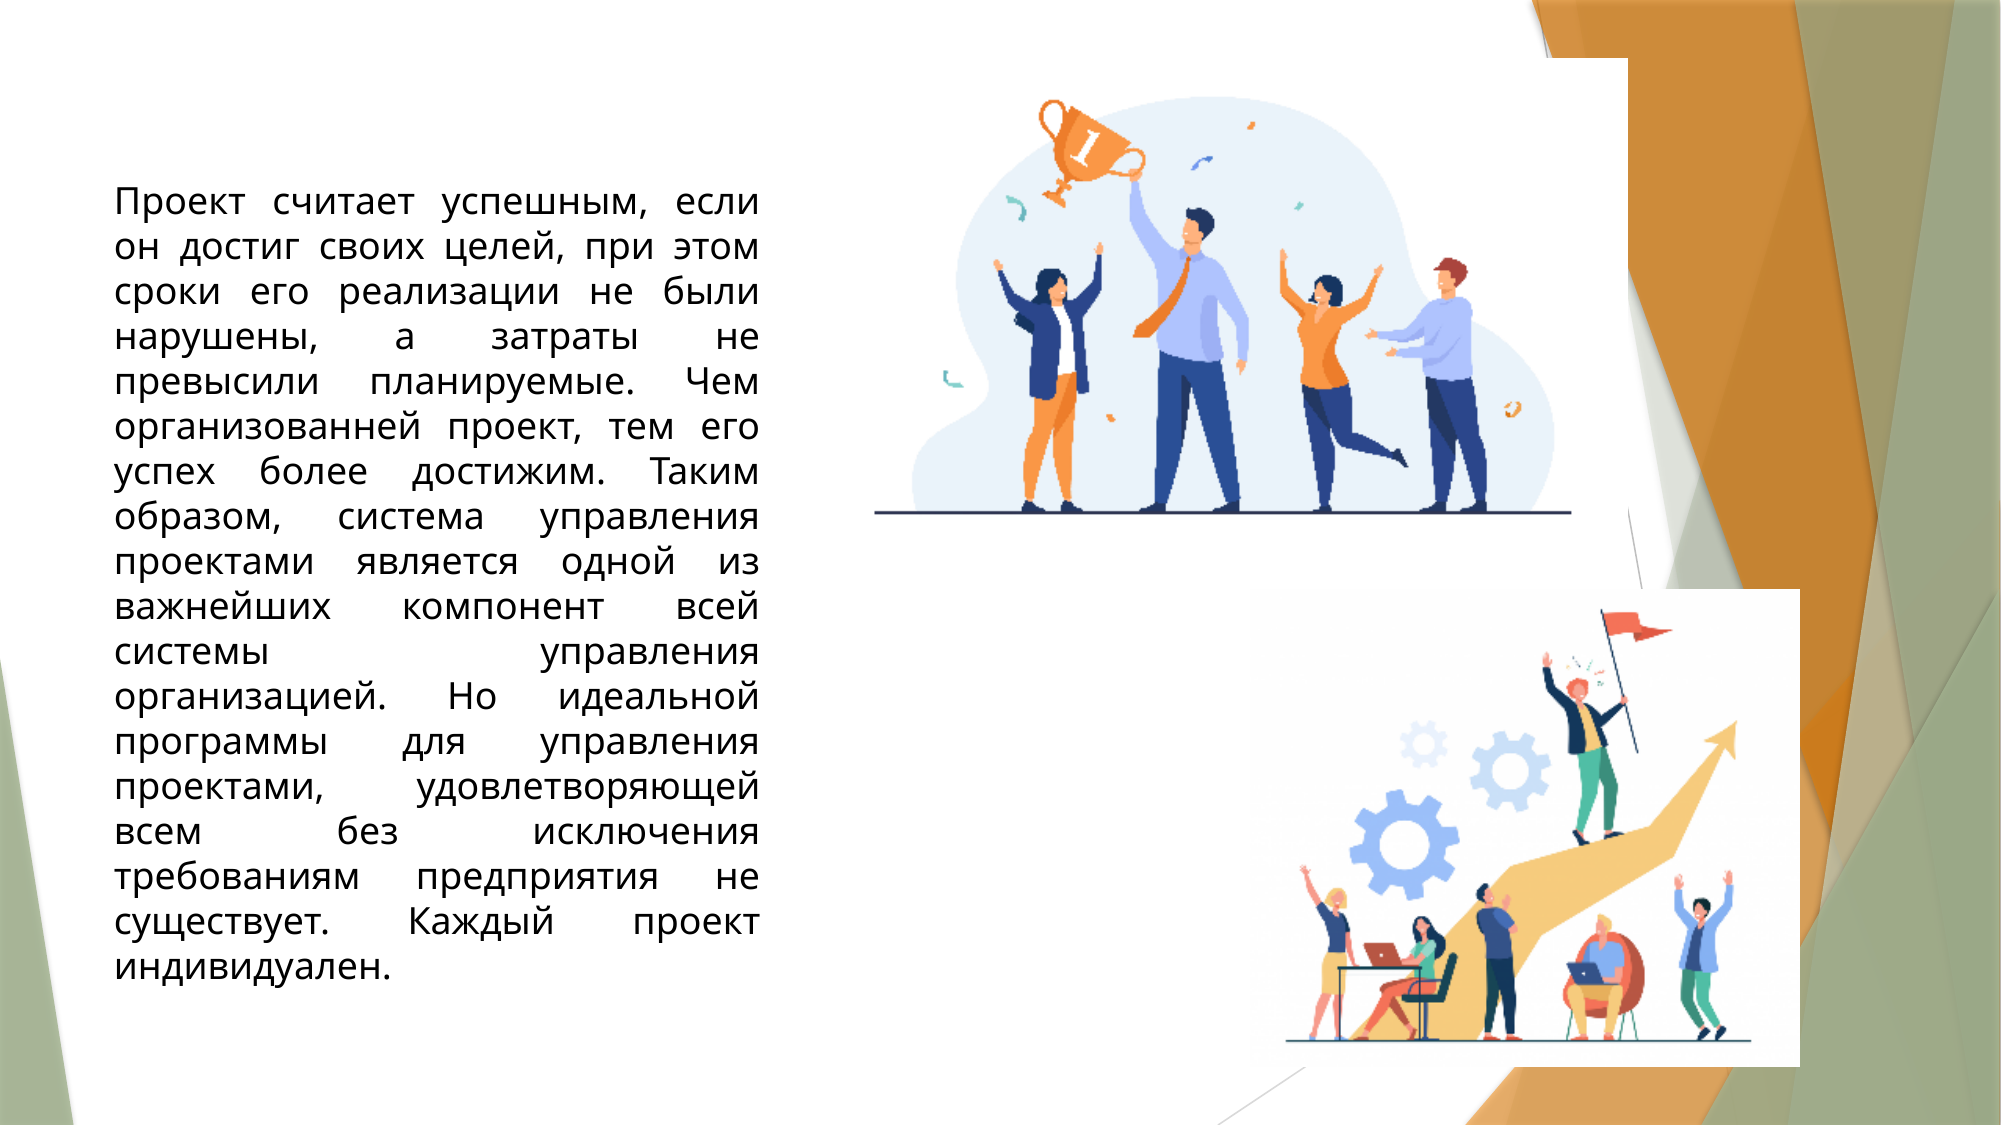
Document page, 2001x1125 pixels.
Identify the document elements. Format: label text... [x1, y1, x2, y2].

text_box Проект считает успешным, если он достиг своих целей, при этом сроки его реализации не были нарушены, а затраты не превысили планируемые. Чем организованней проект, тем его успех более достижим. Таким образом, система управления проектами является одной из важнейших компонент всей системы управления организацией. Но идеальной программы для управления проектами, удовлетворяющей всем без исключения требованиям предприятия не существует. Каждый проект индивидуален. [99, 169, 776, 995]
picture [1250, 589, 1800, 1068]
picture [819, 57, 1628, 563]
